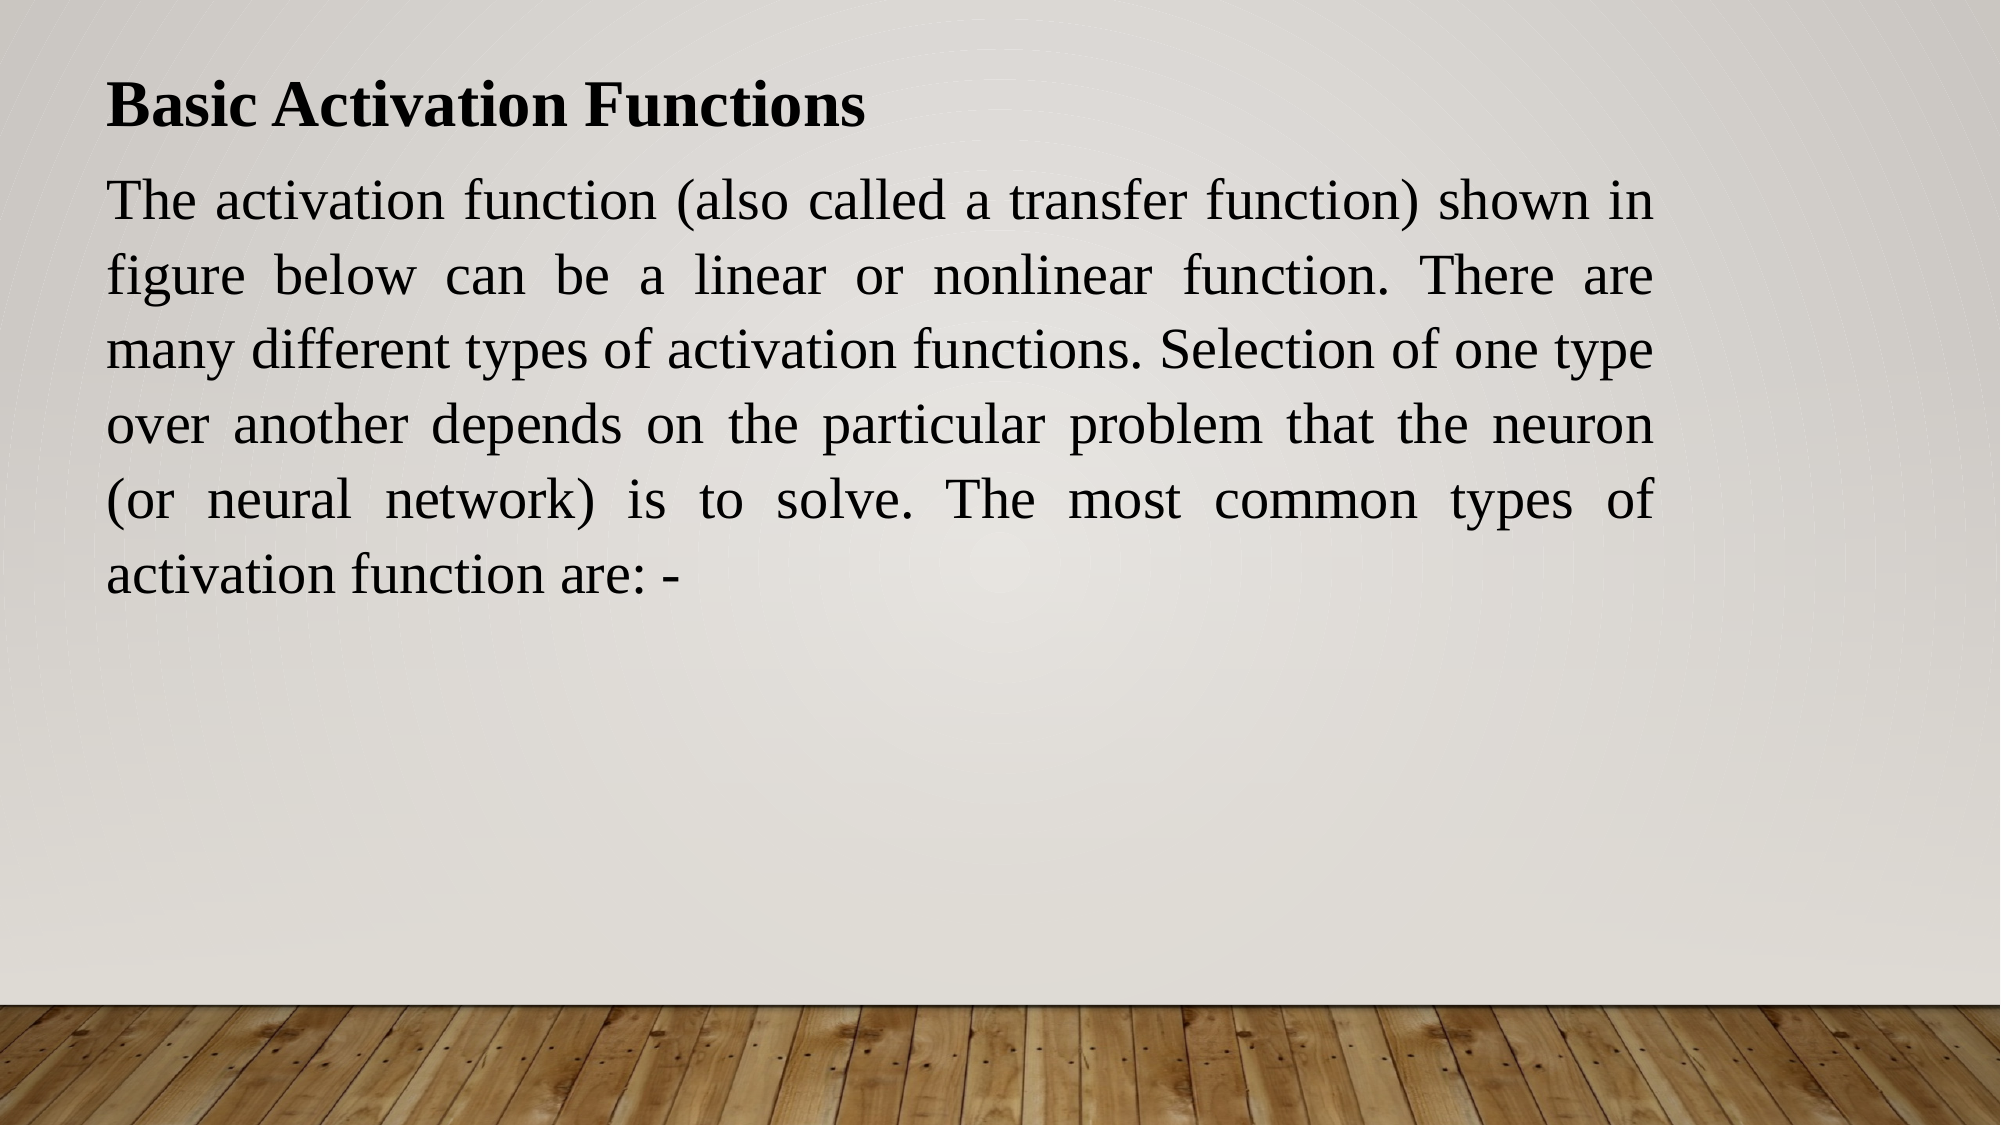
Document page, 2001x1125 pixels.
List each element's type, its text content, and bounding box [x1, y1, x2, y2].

picture [0, 1005, 2000, 1125]
text_box Basic Activation Functions The activation function (also called a transfer function) shown in figure below can be a linear or nonlinear function. There are many different types of activation functions. Selection of one type over another depends on the particular problem that the neuron (or neural network) is to solve. The most common types of activation function are: - [87, 46, 1671, 672]
